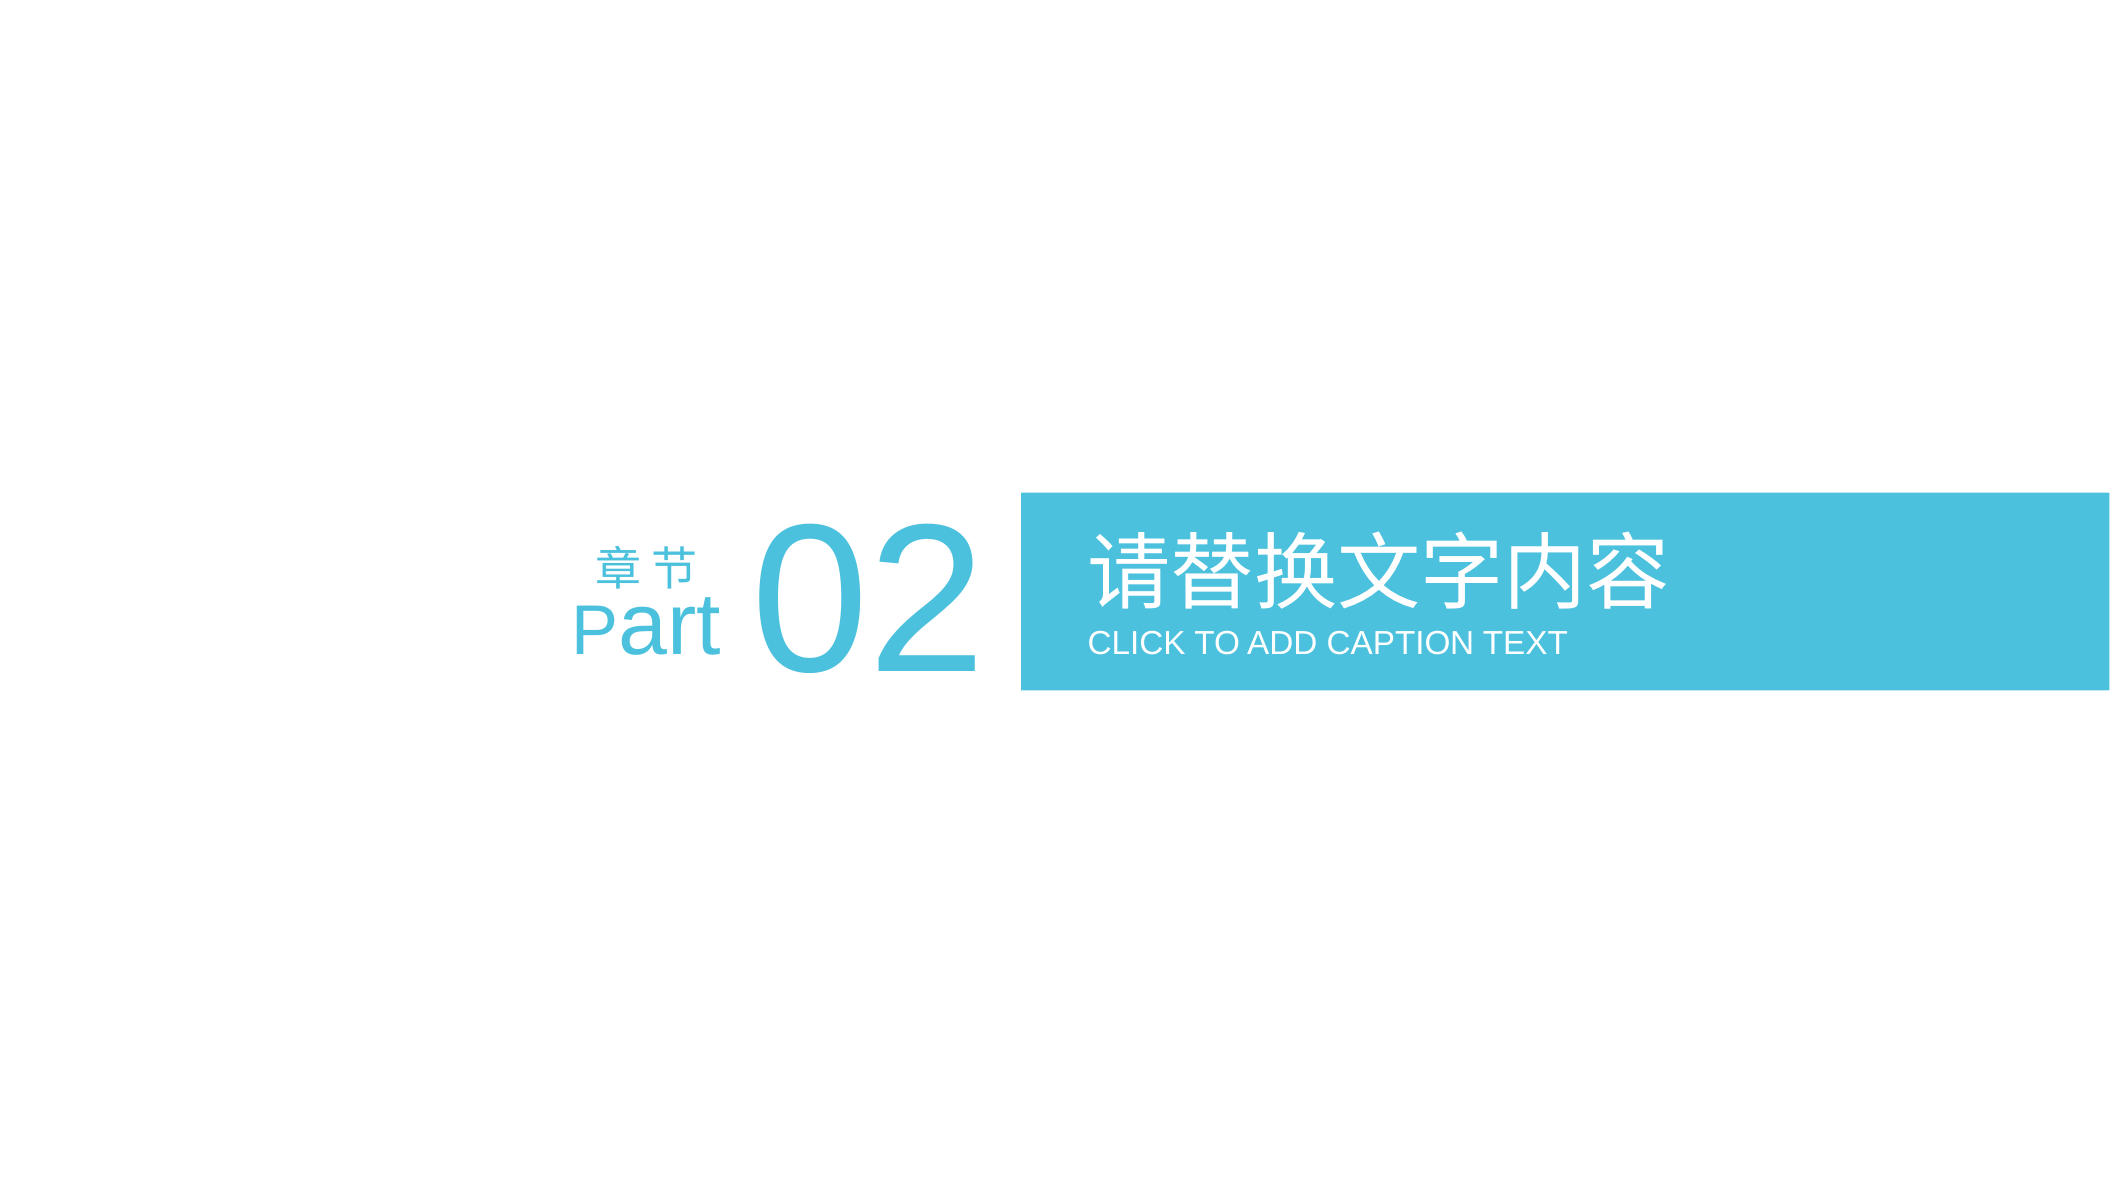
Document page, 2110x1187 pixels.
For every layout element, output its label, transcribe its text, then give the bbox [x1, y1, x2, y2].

text_box 02 [751, 460, 986, 714]
text_box [1021, 492, 2110, 691]
text_box Part [571, 566, 722, 673]
text_box 章 节 [595, 539, 698, 595]
text_box CLICK TO ADD CAPTION TEXT [1087, 625, 1787, 662]
text_box 请替换文字内容 [1087, 530, 1787, 621]
